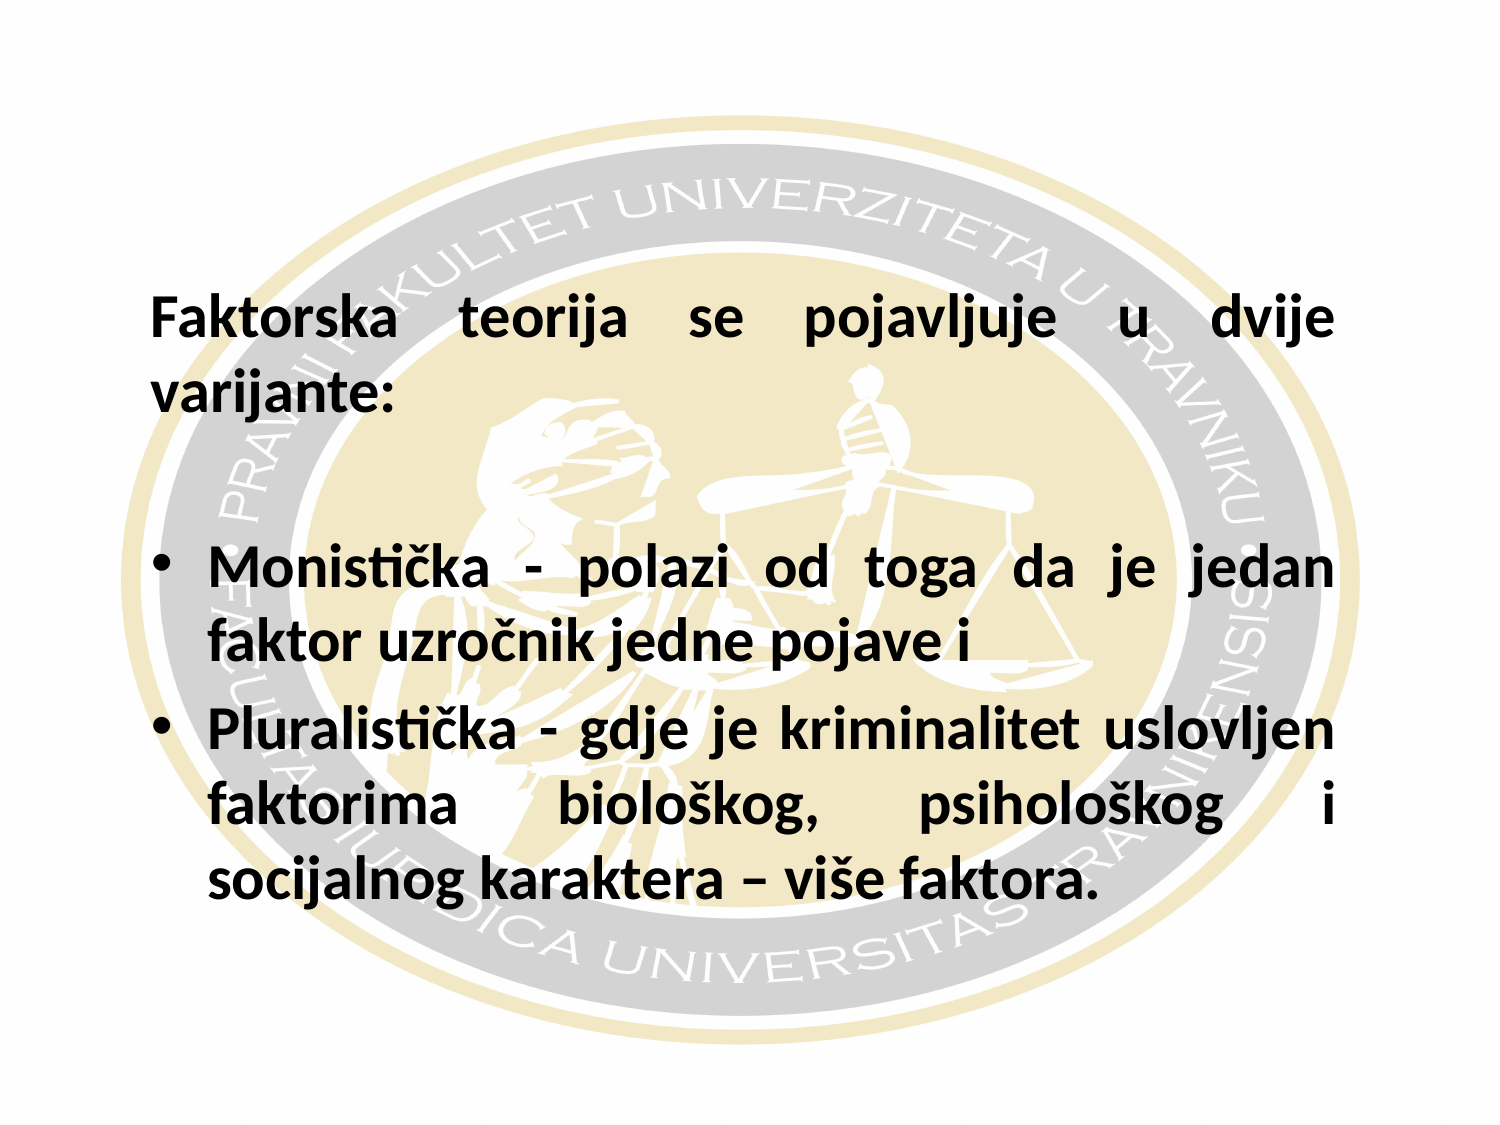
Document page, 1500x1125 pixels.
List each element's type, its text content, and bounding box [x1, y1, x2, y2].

list Faktorska teorija se pojavljuje u dvije varijante: Monistička - polazi od toga da je jedan faktor uzročnik jedne pojave i Pluralistička - gdje je kriminalitet uslovljen faktorima biološkog, psihološkog i socijalnog karaktera – više faktora. [135, 267, 1353, 1005]
